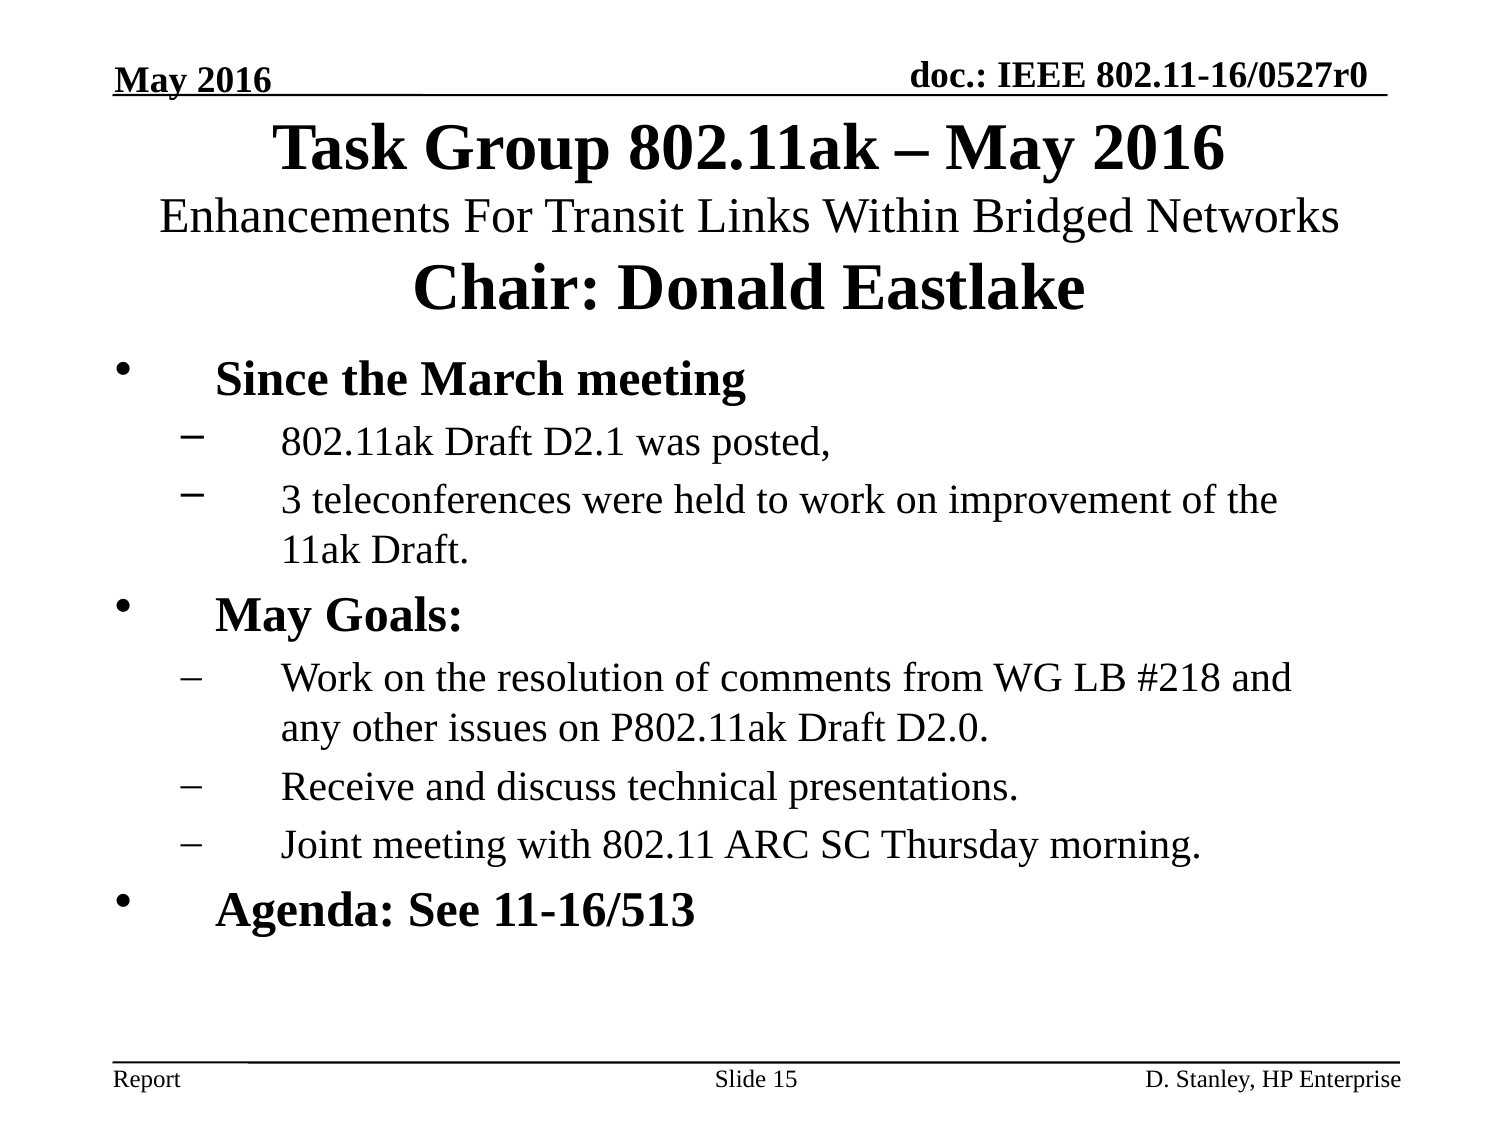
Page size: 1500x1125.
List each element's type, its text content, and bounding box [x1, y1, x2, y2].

title Task Group 802.11ak – May 2016 Enhancements For Transit Links Within Bridged Networks Chair: Donald Eastlake [112, 125, 1388, 300]
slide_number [114, 54, 274, 100]
list Since the March meeting 802.11ak Draft D2.1 was posted, 3 teleconferences were held to work on improvement of the 11ak Draft. May Goals: Work on the resolution of comments from WG LB #218 and any other issues on P802.11ak Draft D2.0. Receive and discuss technical presentations. Joint meeting with 802.11 ARC SC Thursday morning. Agenda: See 11-16/513 [99, 337, 1325, 1100]
footer D. Stanley, HP Enterprise [1058, 1062, 1402, 1093]
slide_number Slide 15 [712, 1062, 800, 1093]
